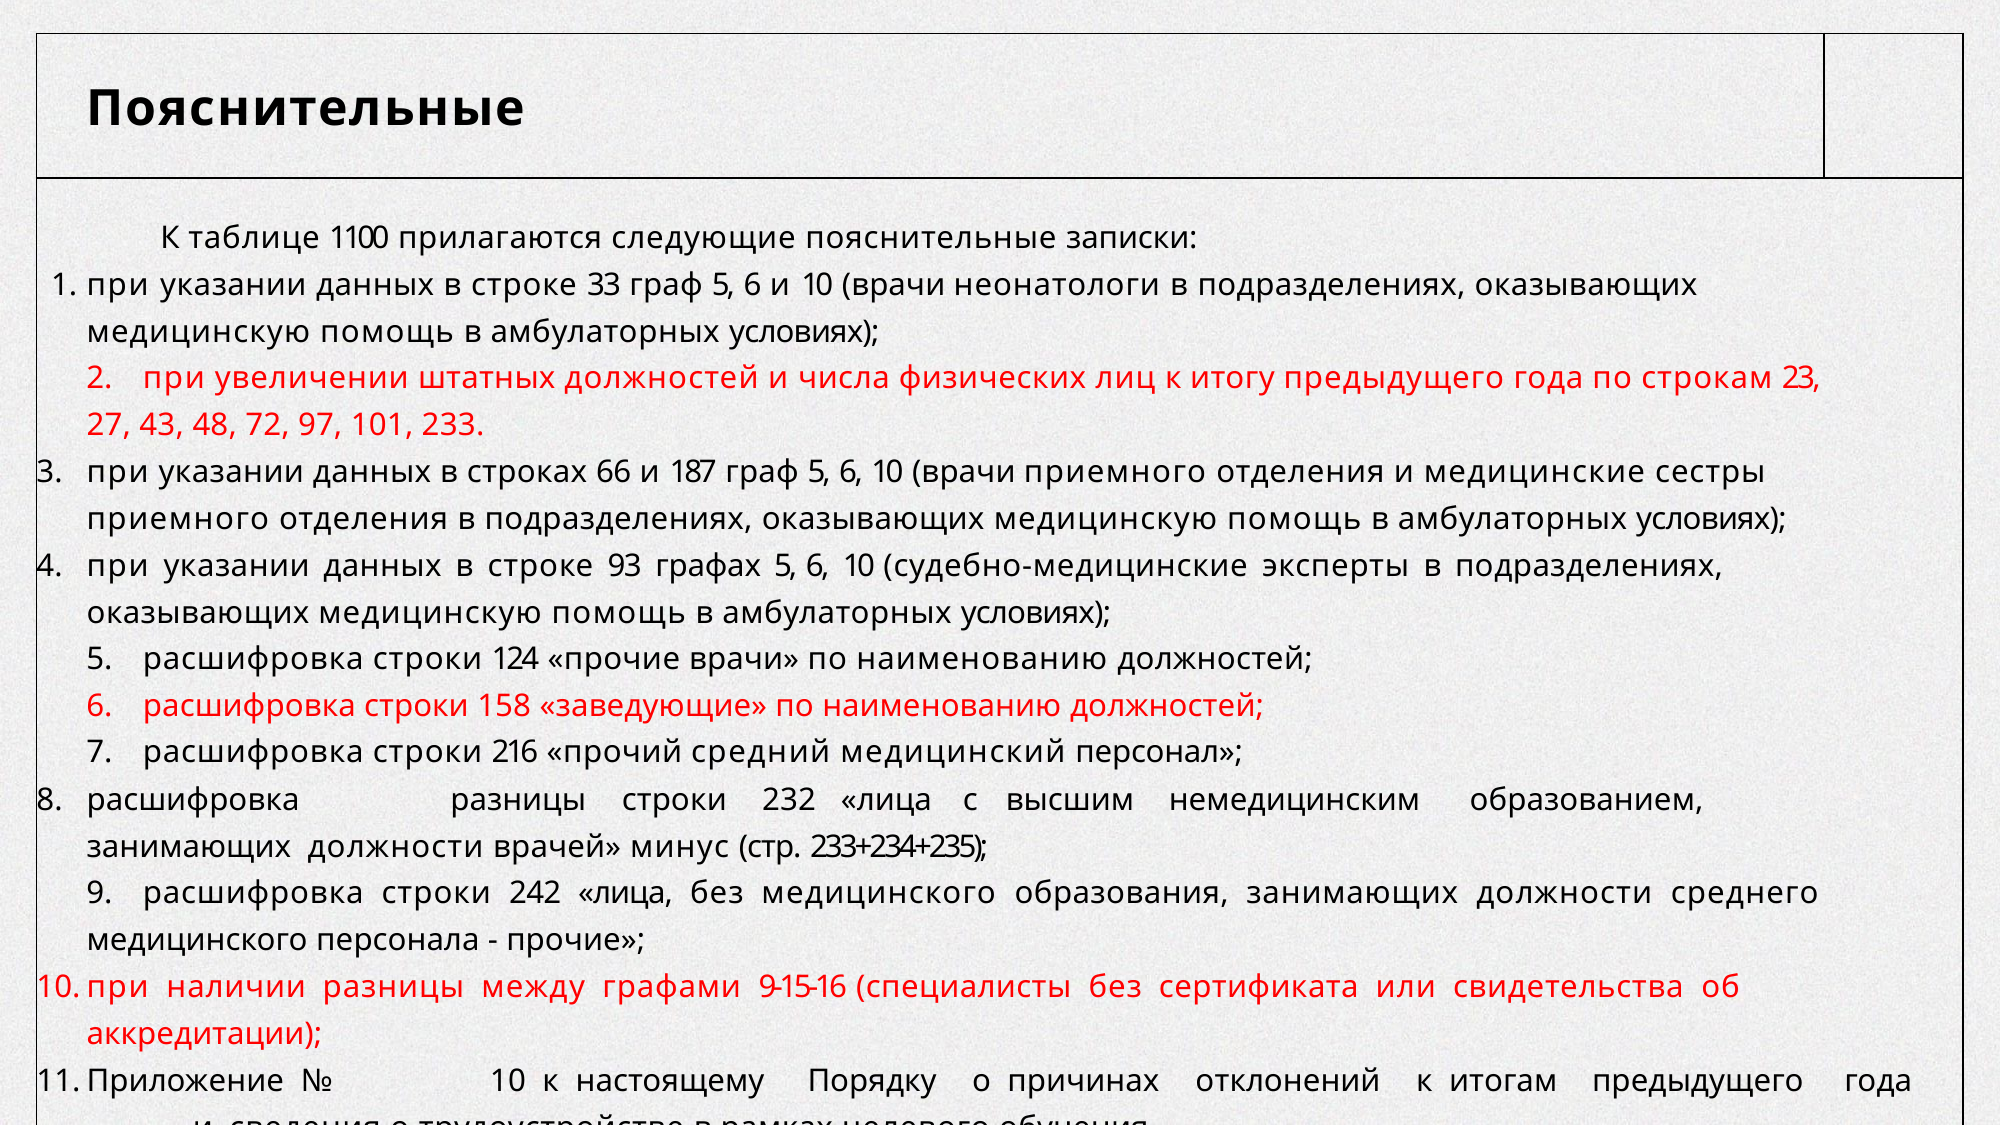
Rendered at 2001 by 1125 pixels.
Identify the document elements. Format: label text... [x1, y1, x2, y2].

picture [0, 0, 2000, 1125]
table_header [1825, 34, 1962, 177]
table_cell К таблице 1100 прилагаются следующие пояснительные записки: при указании данных в строке 33 граф 5, 6 и 10 (врачи неонатологи в подразделениях, оказывающих медицинскую помощь в амбулаторных условиях); при увеличении штатных должностей и числа физических лиц к итогу предыдущего года по строкам 23, 27, 43, 48, 72, 97, 101, 233. при указании данных в строках 66 и 187 граф 5, 6, 10 (врачи приемного отделения и медицинские сестры приемного отделения в подразделениях, оказывающих медицинскую помощь в амбулаторных условиях); при указании данных в строке 93 графах 5, 6, 10 (судебно-медицинские эксперты в подразделениях, оказывающих медицинскую помощь в амбулаторных условиях); расшифровка строки 124 «прочие врачи» по наименованию должностей; расшифровка строки 158 «заведующие» по наименованию должностей; расшифровка строки 216 «прочий средний медицинский персонал»; расшифровка разницы строки 232 «лица с высшим немедицинским образованием, занимающих должности врачей» минус (стр. 233+234+235); расшифровка строки 242 «лица, без медицинского образования, занимающих должности среднего медицинского персонала - прочие»; при наличии разницы между графами 9-15-16 (специалисты без сертификата или свидетельства об аккредитации); Приложение № 10 к настоящему Порядку о причинах отклонений к итогам предыдущего года и сведения о трудоустройстве в рамках целевого обучения. [37, 179, 1962, 1125]
table_header Пояснительные [37, 34, 1823, 177]
